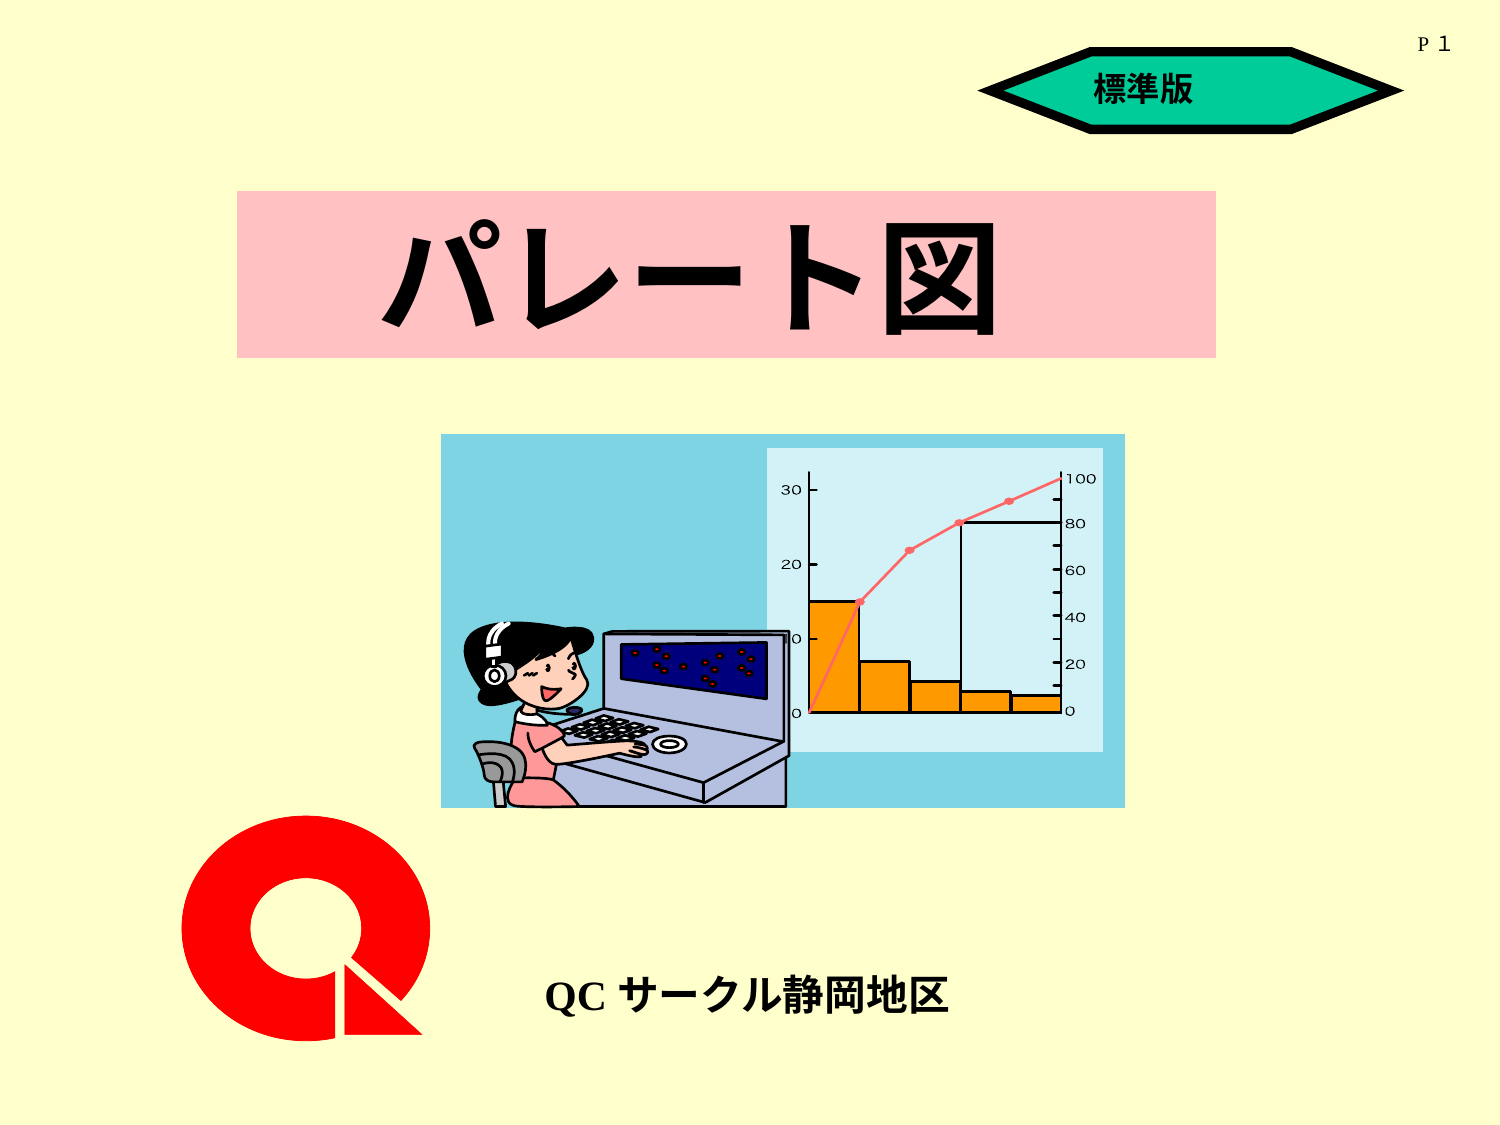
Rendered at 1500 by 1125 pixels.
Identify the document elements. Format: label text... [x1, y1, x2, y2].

picture [439, 432, 1126, 810]
picture [180, 815, 431, 1042]
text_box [990, 51, 1392, 130]
text_box パレート図 [237, 192, 1216, 358]
text_box P１ [1402, 23, 1484, 64]
text_box QCサークル静岡地区 [459, 961, 1035, 1026]
